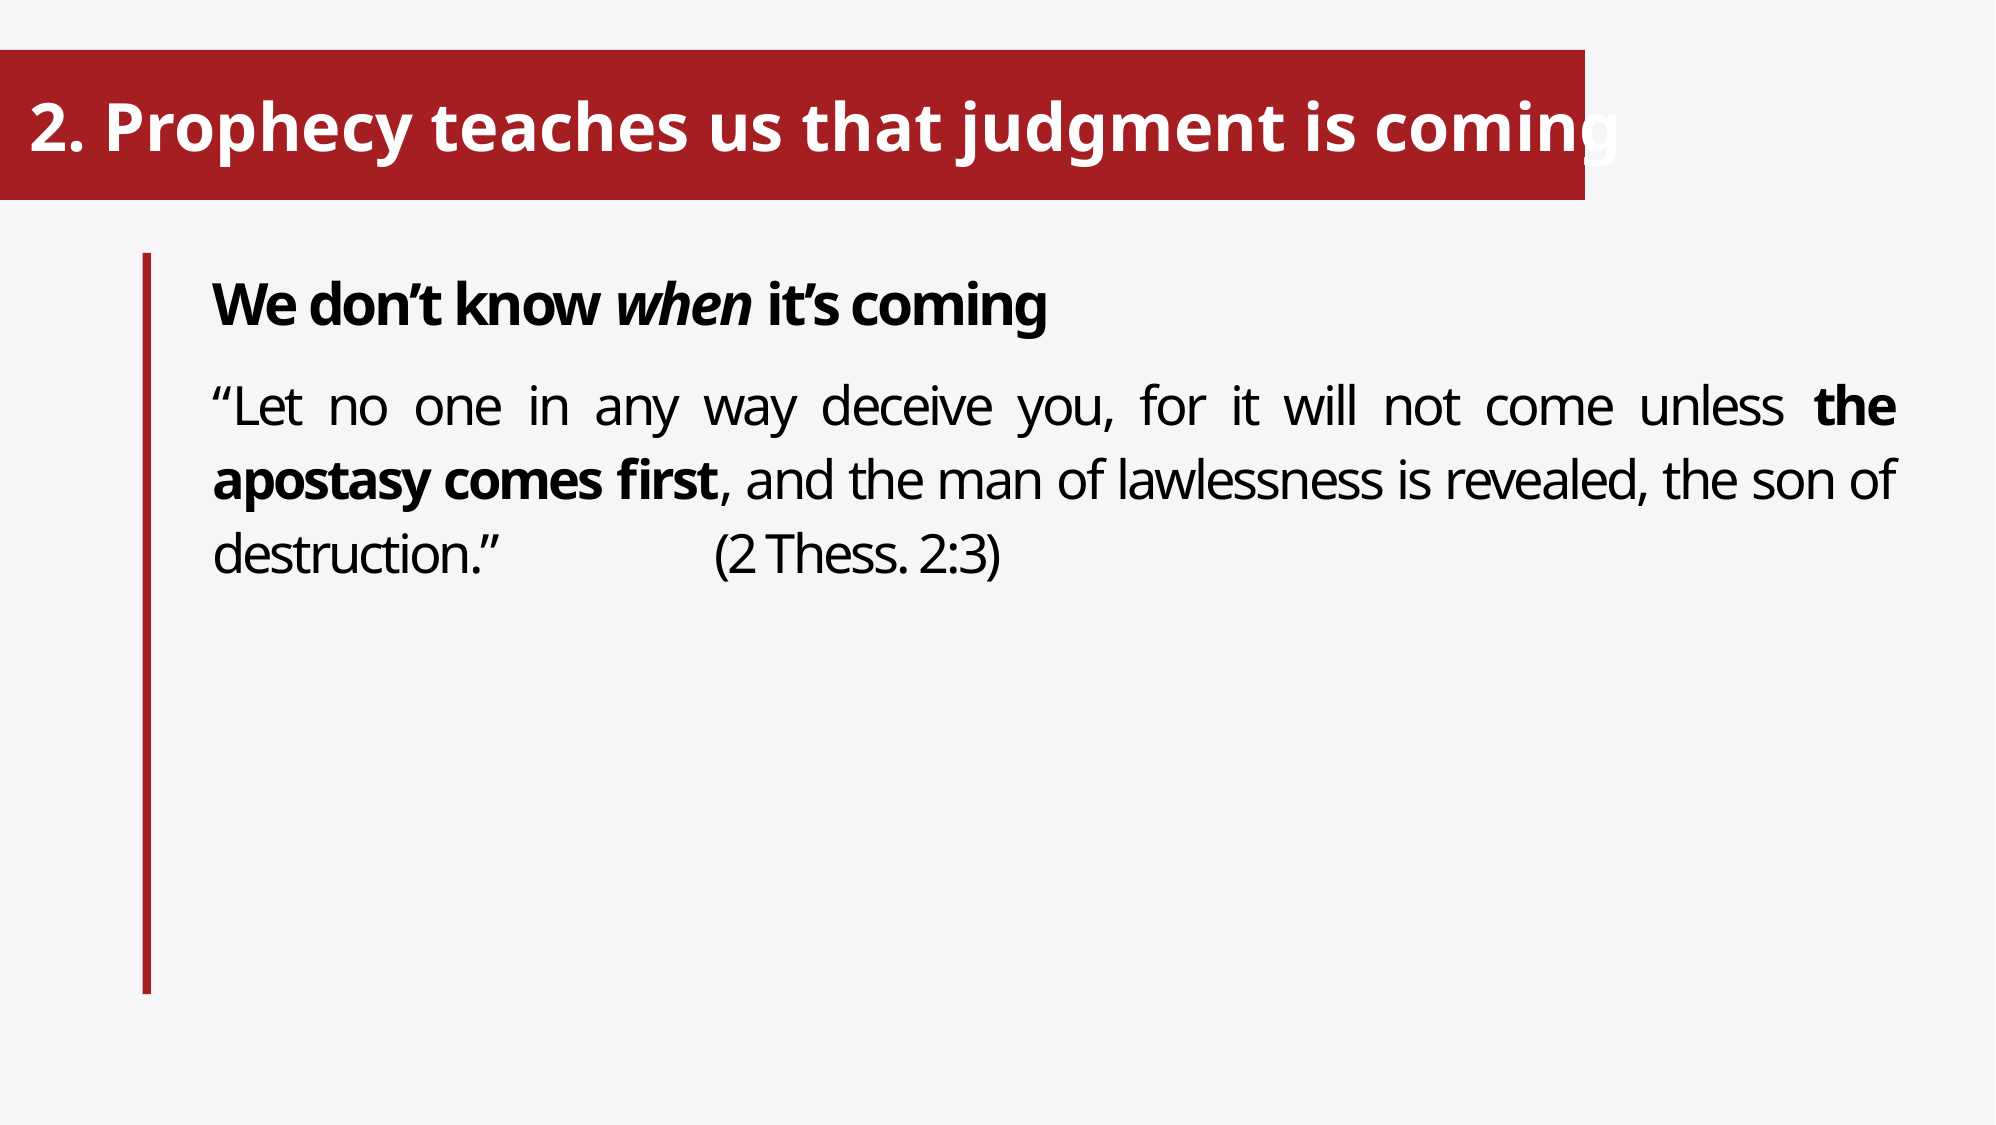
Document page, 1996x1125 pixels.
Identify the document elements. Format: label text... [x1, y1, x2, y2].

subtitle We don’t know when it’s coming “Let no one in any way deceive you, for it will not come unless the apostasy comes first, and the man of lawlessness is revealed, the son of destruction.” (2 Thess. 2:3) [197, 249, 1910, 1000]
title 2. Prophecy teaches us that judgment is coming [14, 62, 1810, 188]
